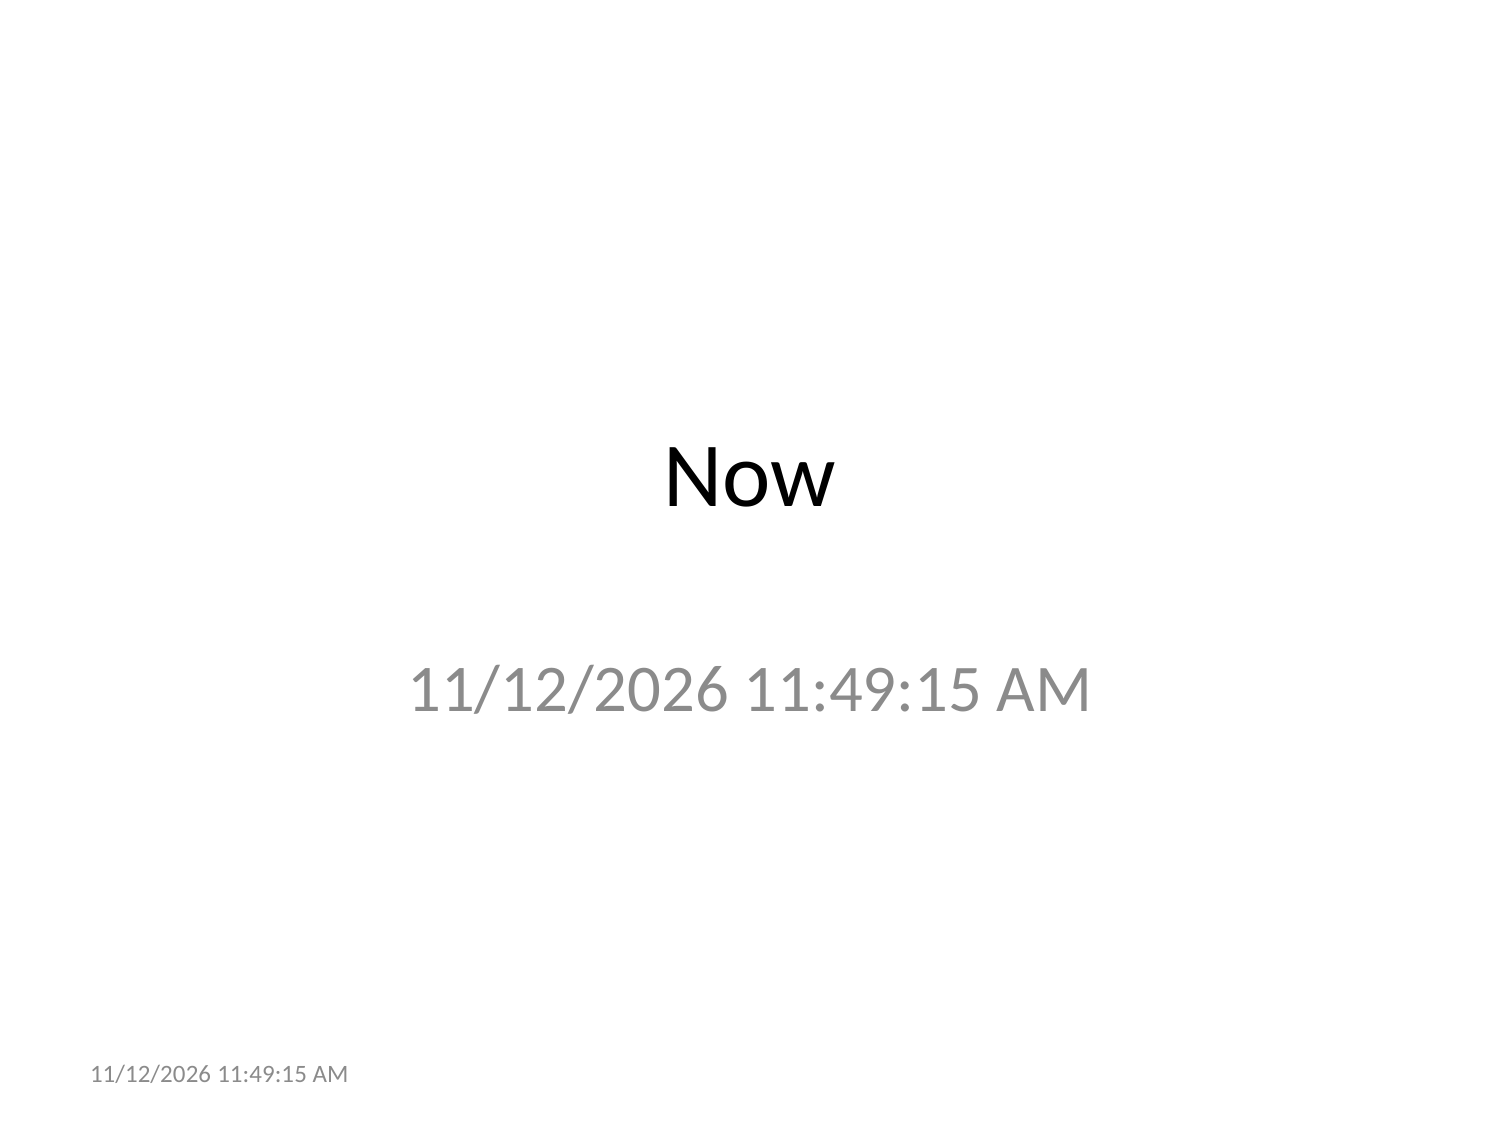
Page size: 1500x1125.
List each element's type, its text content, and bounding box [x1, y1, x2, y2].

title Now [112, 349, 1388, 591]
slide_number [75, 1042, 425, 1103]
subtitle 2011-12-19 10:20:04 AM [225, 637, 1275, 925]
